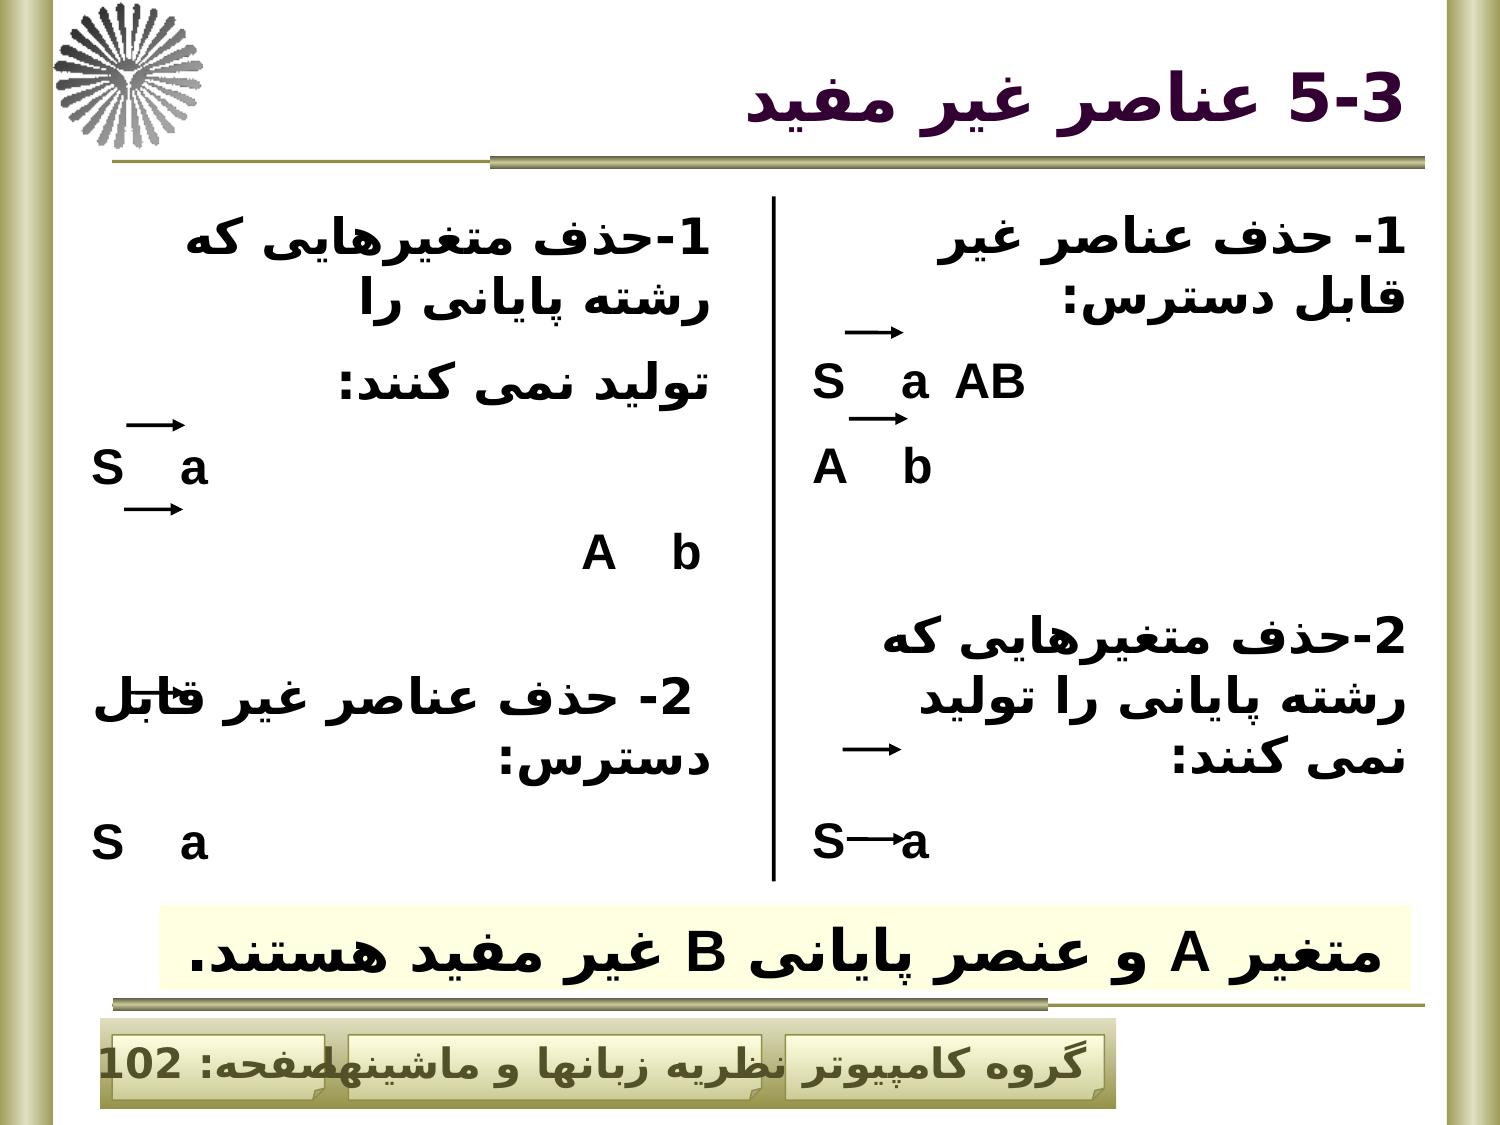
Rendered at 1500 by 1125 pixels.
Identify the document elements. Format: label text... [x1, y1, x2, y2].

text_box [76, 195, 1424, 882]
text_box متغیر A و عنصر پایانی B غیر مفید هستند. [159, 904, 1412, 991]
title 5-3 عناصر غیر مفید [147, 42, 1423, 147]
